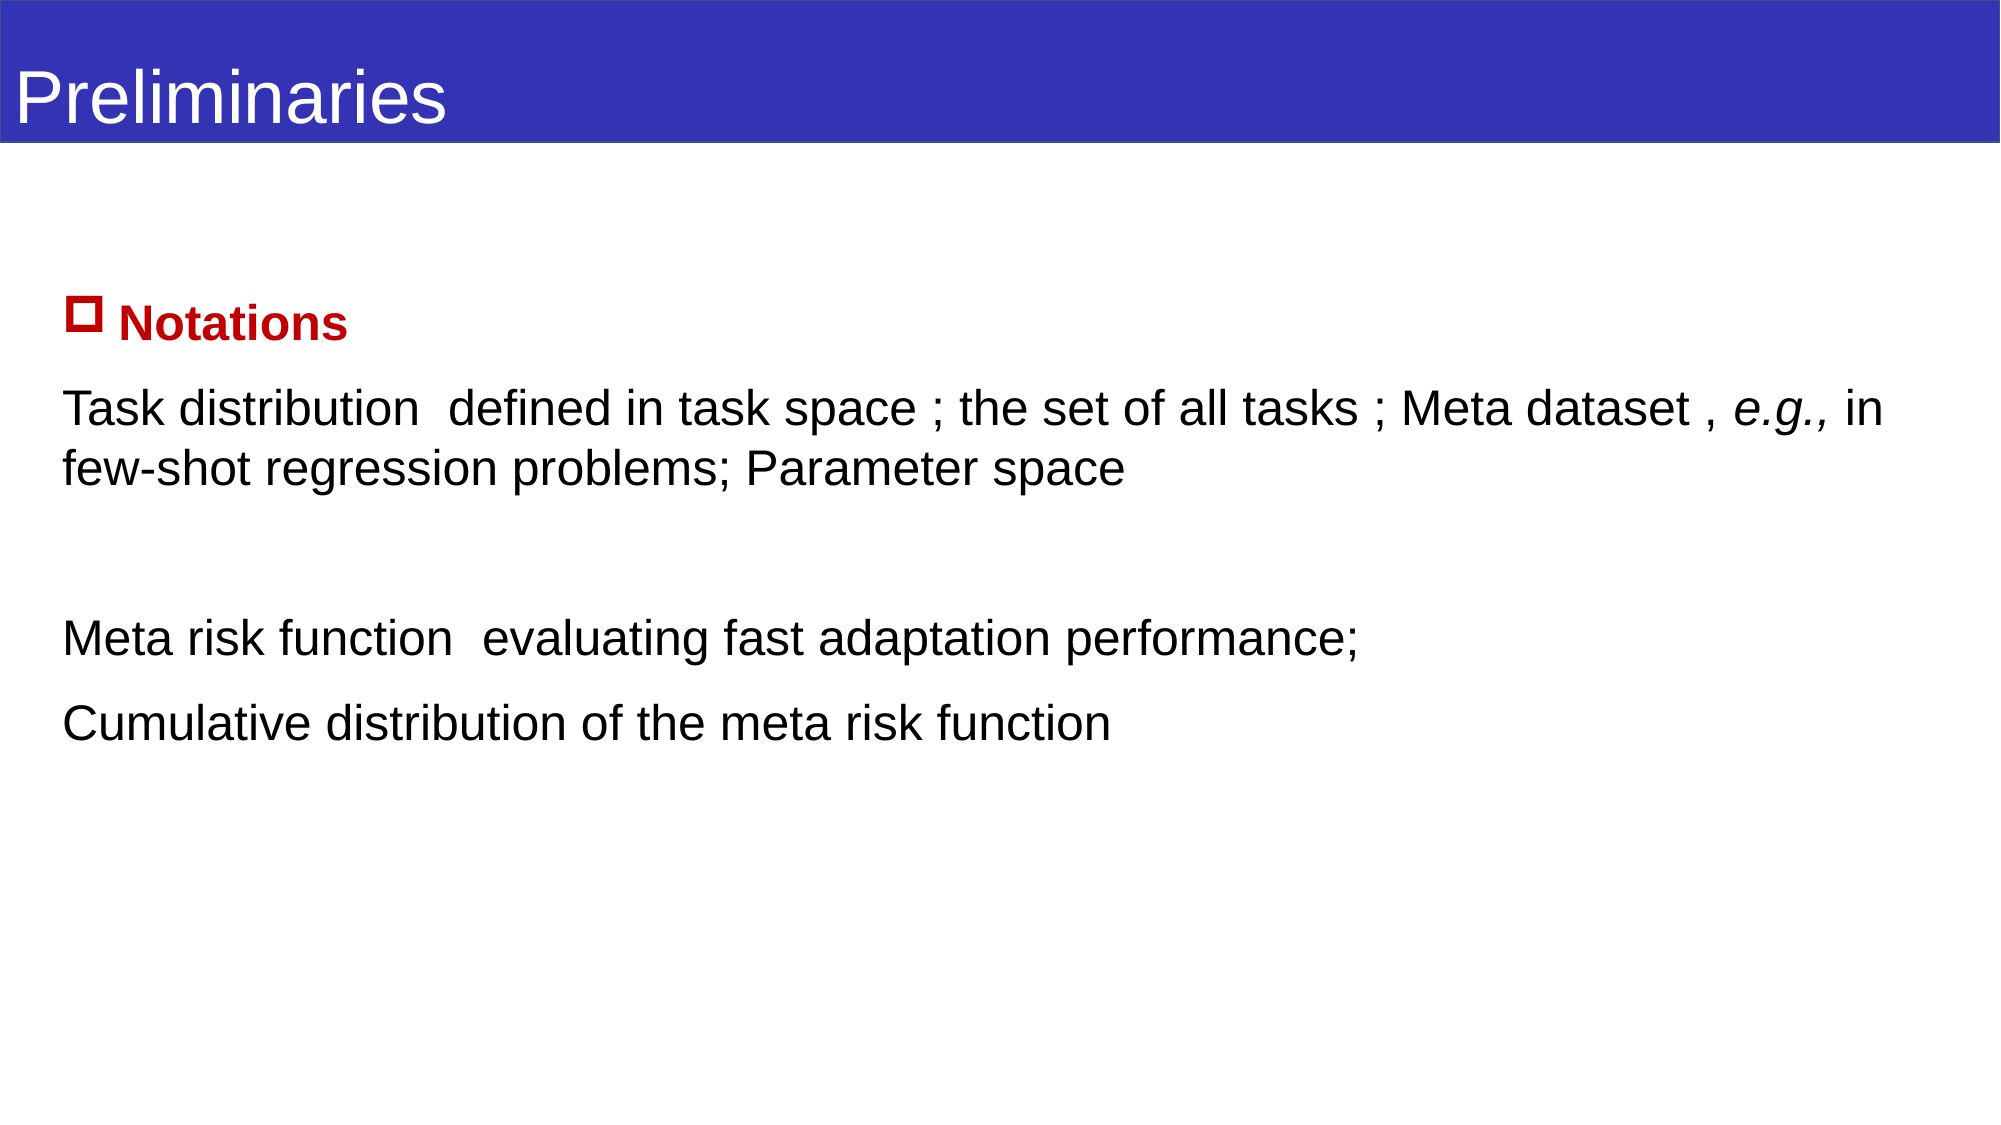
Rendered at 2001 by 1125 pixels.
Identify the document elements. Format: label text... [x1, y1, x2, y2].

text_box Preliminaries [0, 0, 2000, 143]
